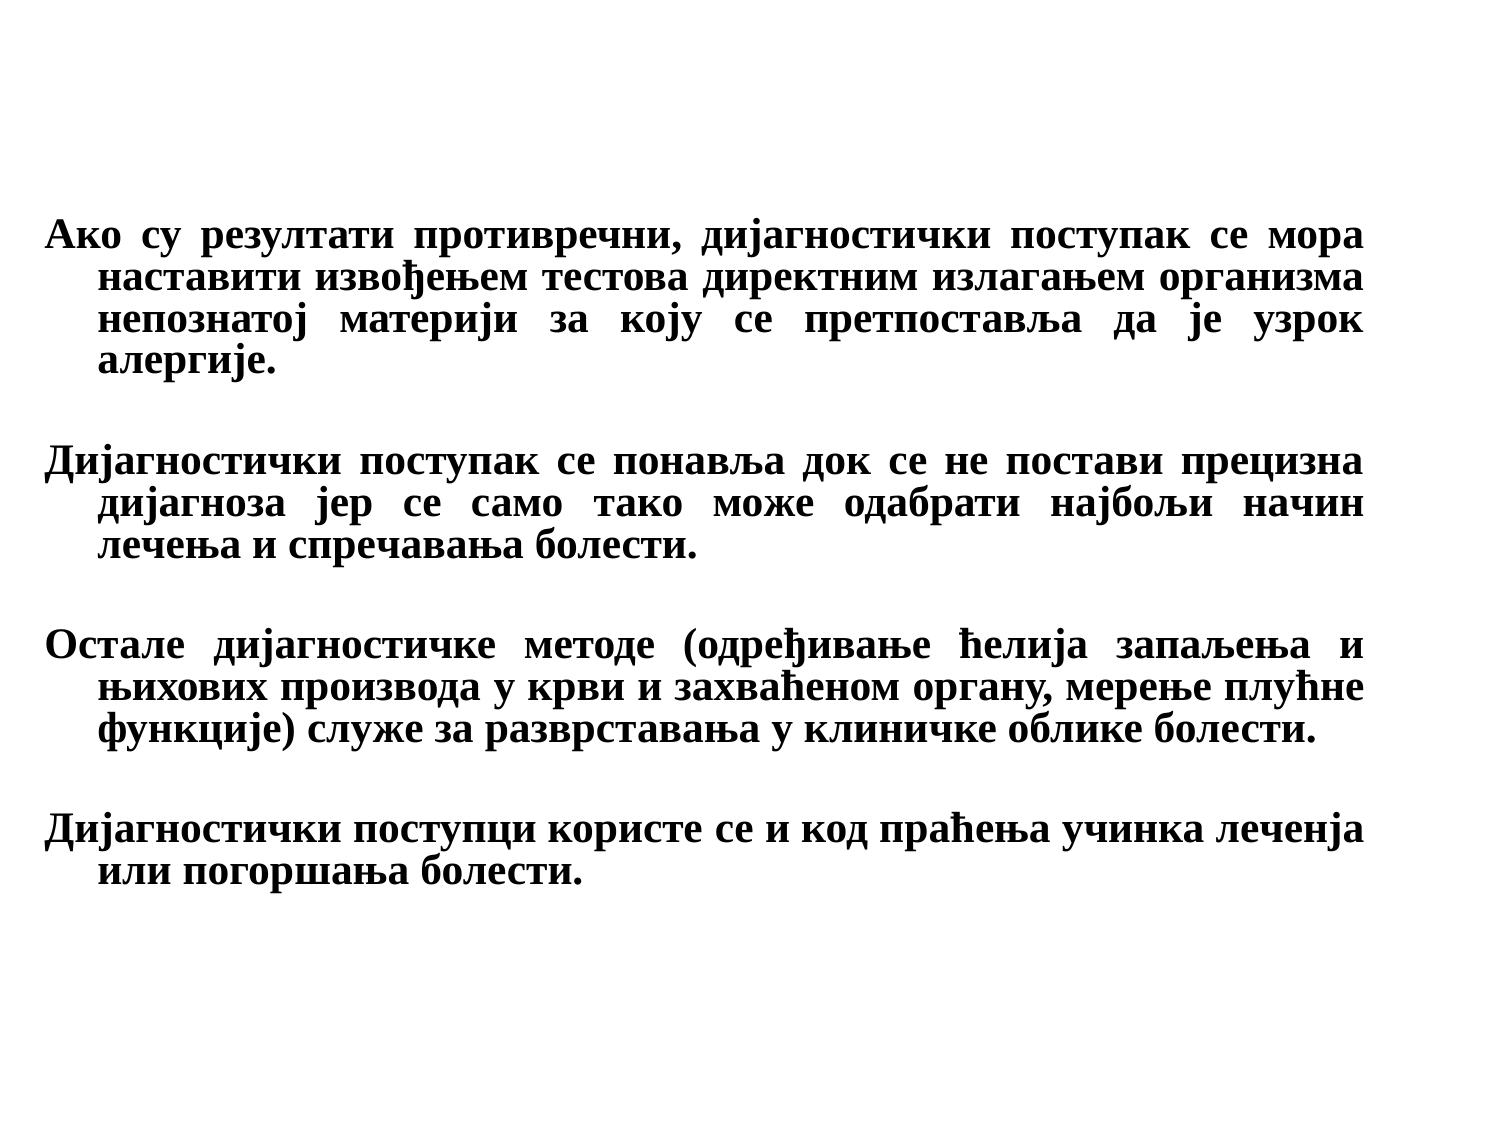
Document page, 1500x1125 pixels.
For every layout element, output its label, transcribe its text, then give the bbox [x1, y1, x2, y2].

list Ако су резултати противречни, дијагностички поступак се мора наставити извођењем тестова директним излагањем организма непознатој материји за коју се претпоставља да је узрок алергије. Дијагностички поступак се понавља док се не постави прецизна дијагноза јер се само тако може одабрати најбољи начин лечења и спречавања болести. Остале дијагностичке методе (одређивање ћелија запаљења и њихових производа у крви и захваћеном органу, мерење плућне функције) служе за разврставања у клиничке облике болести. Дијагностички поступци користе се и код праћења учинка леченја или погоршања болести. [29, 208, 1380, 951]
